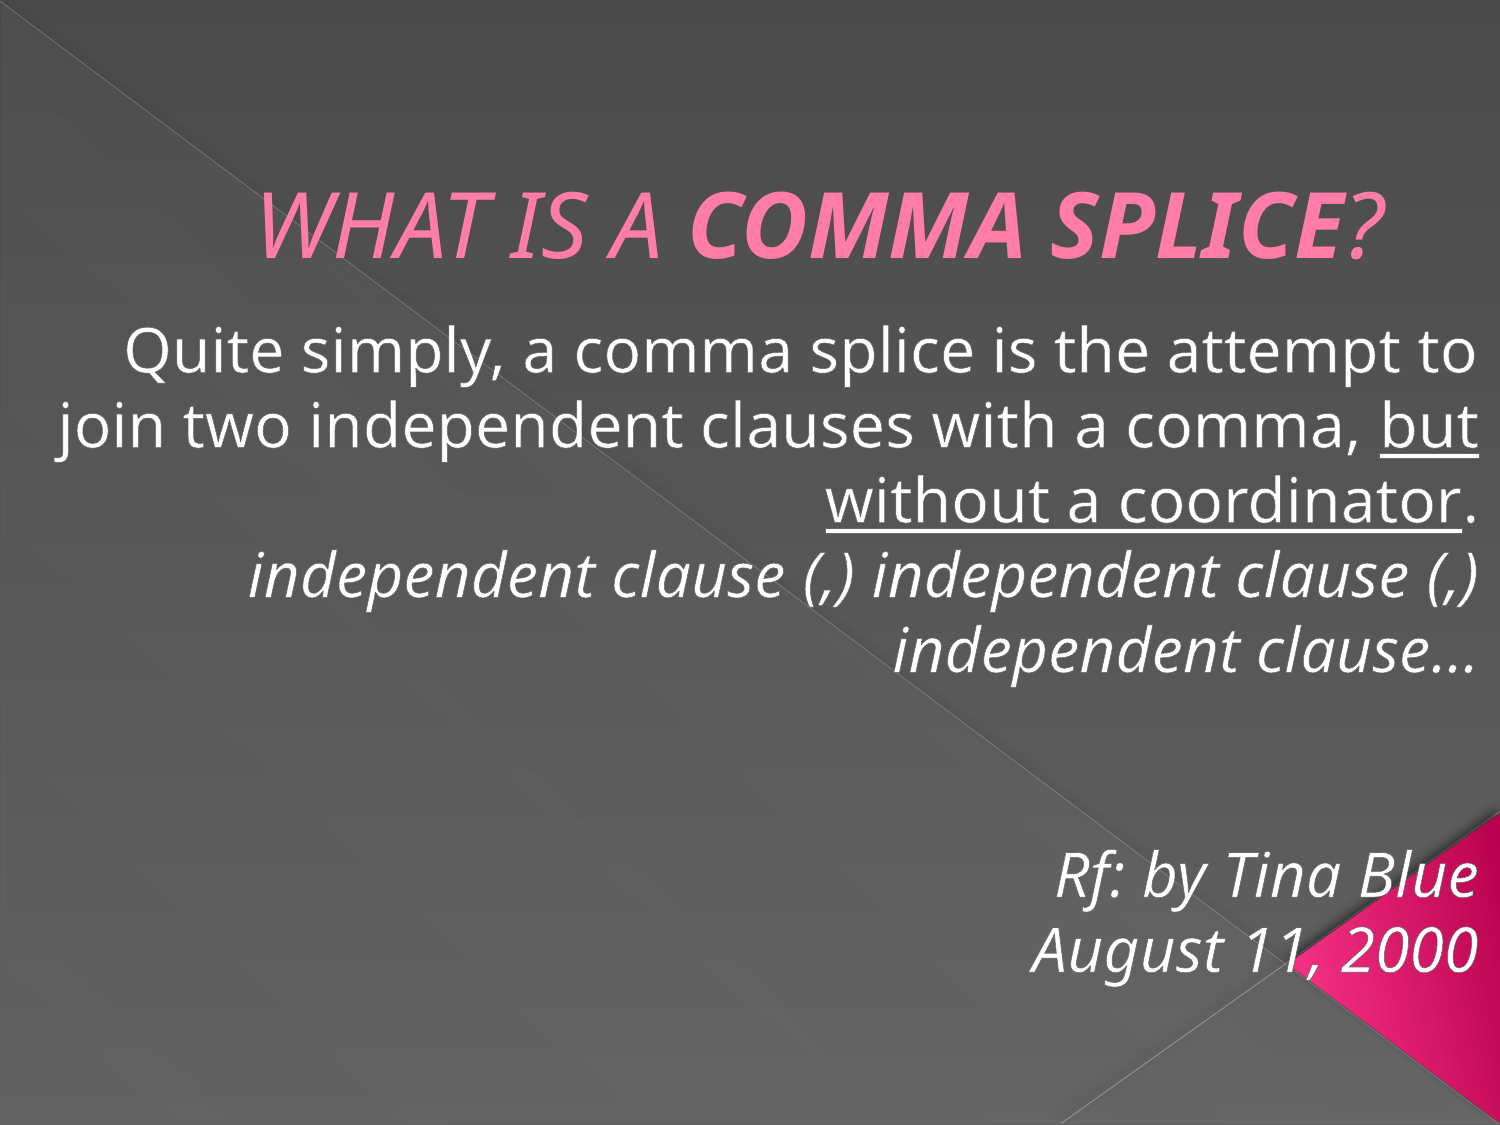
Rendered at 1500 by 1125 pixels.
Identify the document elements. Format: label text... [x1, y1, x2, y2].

subtitle Quite simply, a comma splice is the attempt to join two independent clauses with a comma, but without a coordinator. independent clause (,) independent clause (,) independent clause… Rf: by Tina Blue August 11, 2000 [0, 302, 1500, 1125]
title WHAT IS A COMMA SPLICE? [123, 42, 1399, 284]
